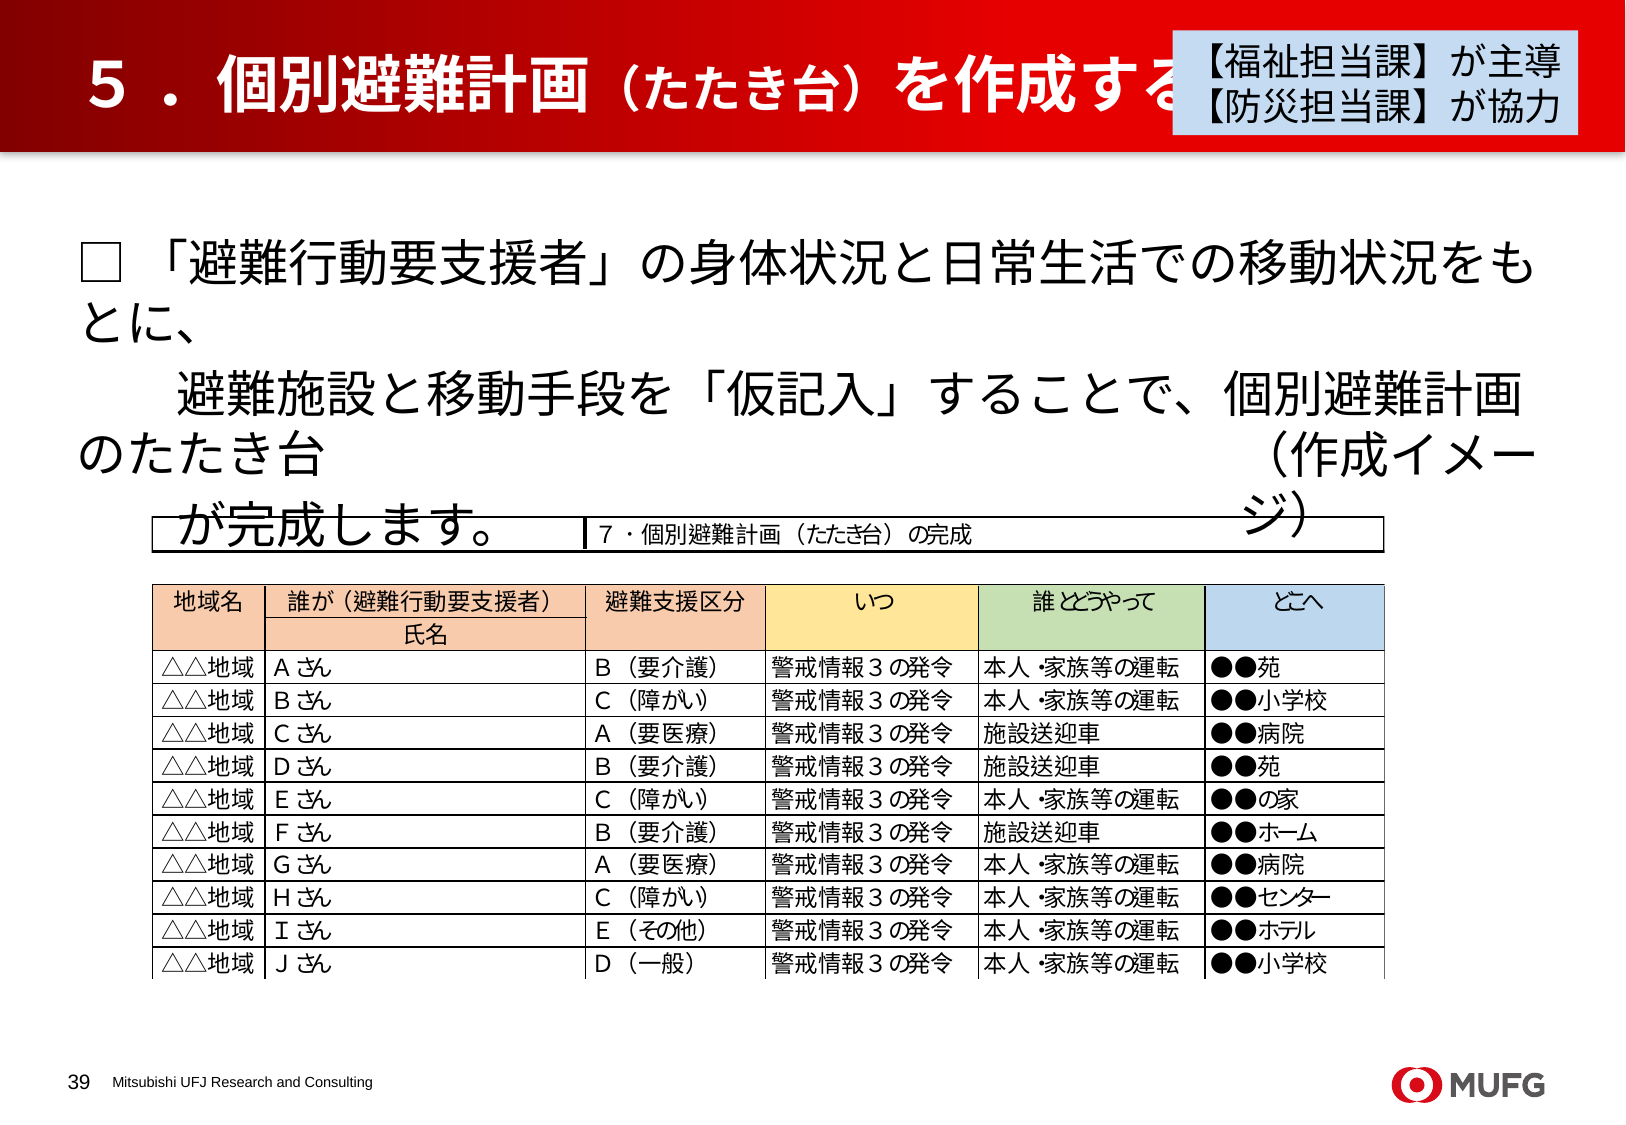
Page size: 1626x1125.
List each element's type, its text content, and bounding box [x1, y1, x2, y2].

text_box □「避難行動要支援者」の身体状況と日常生活での移動状況をもとに、 避難施設と移動手段を「仮記入」することで、個別避難計画のたたき台 が完成します。 [67, 222, 1563, 389]
text_box 【福祉担当課】が主導 【防災担当課】が協力 [1172, 30, 1579, 136]
text_box （作成イメージ） [1230, 414, 1610, 492]
title ５ ．個別避難計画（たたき台）を作成する [67, 42, 1172, 120]
picture [151, 516, 1387, 981]
